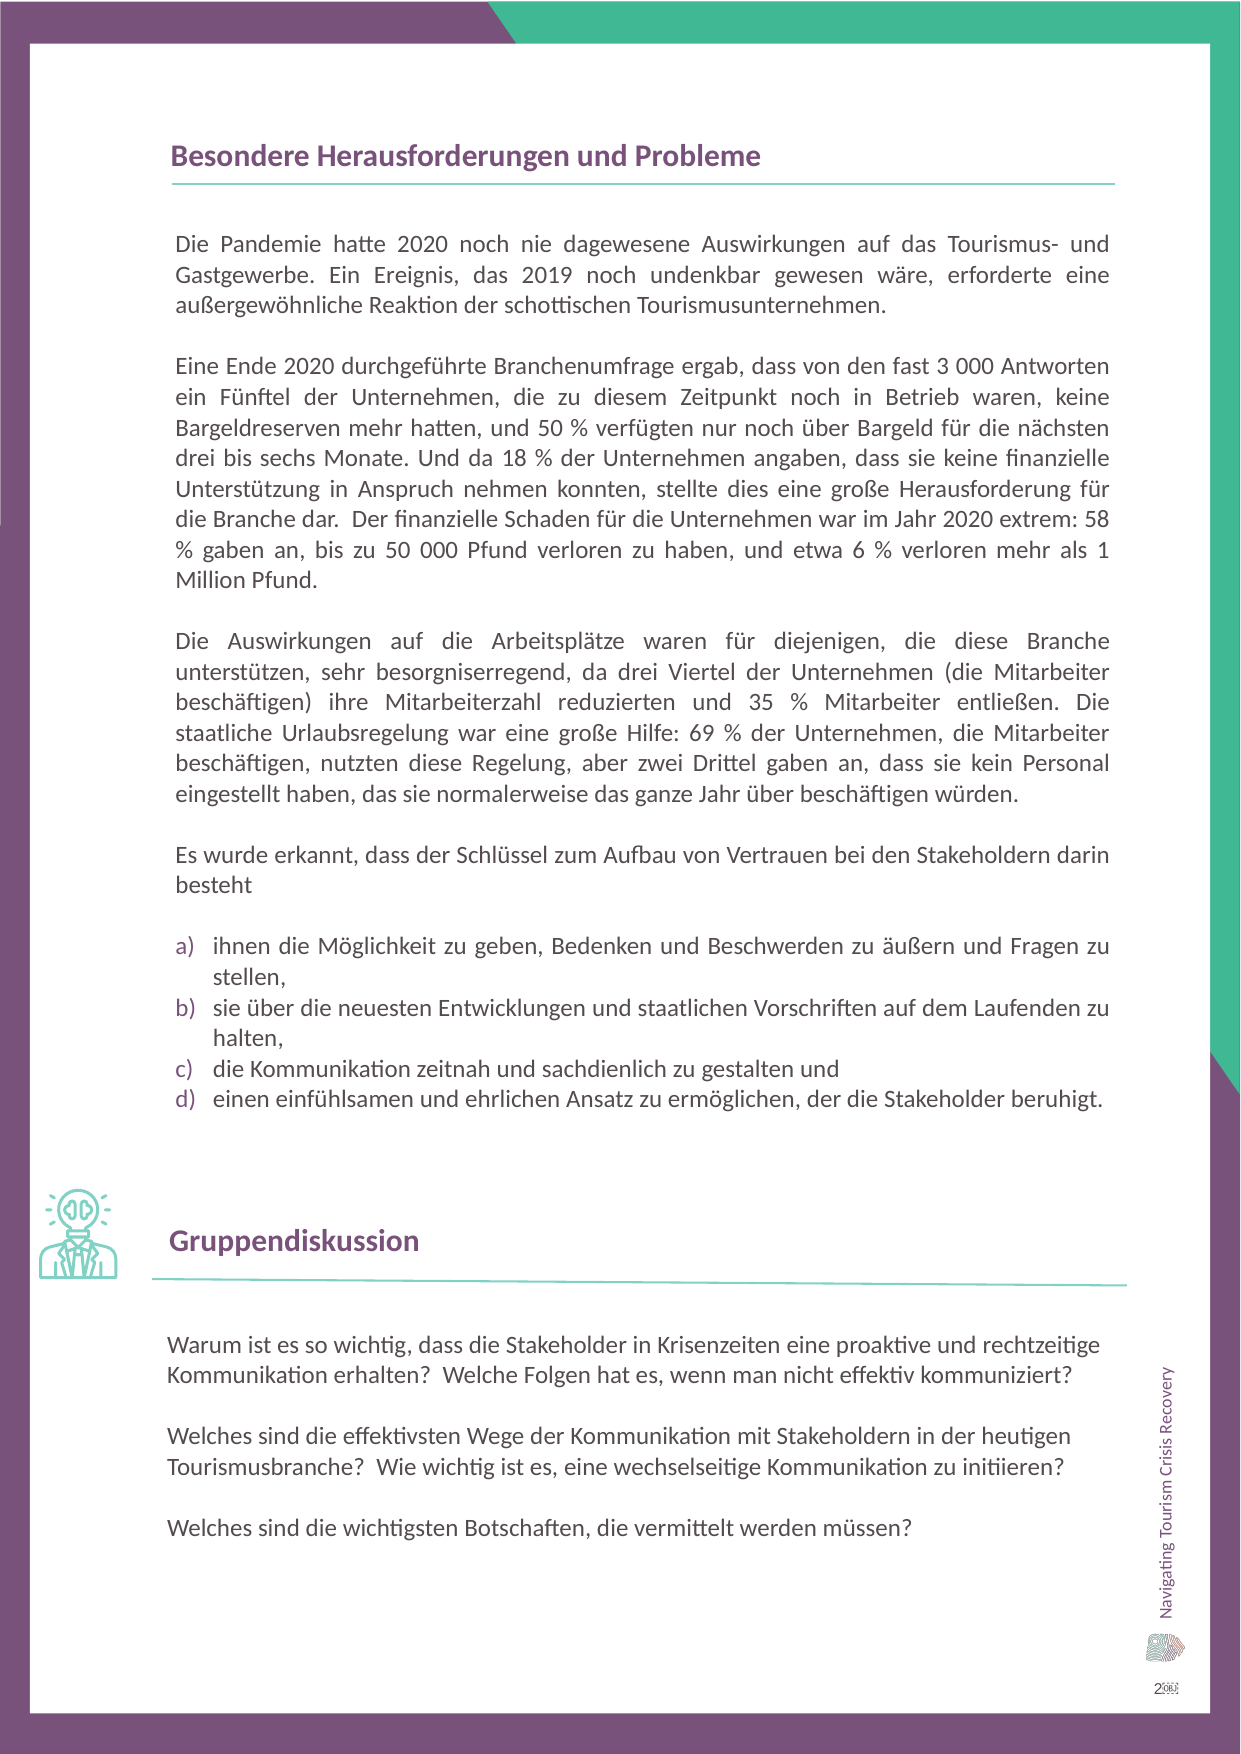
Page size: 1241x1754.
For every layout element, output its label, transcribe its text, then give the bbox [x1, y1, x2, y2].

picture [1142, 1631, 1189, 1667]
text_box Warum ist es so wichtig, dass die Stakeholder in Krisenzeiten eine proaktive und rechtzeitige Kommunikation erhalten? Welche Folgen hat es, wenn man nicht effektiv kommuniziert? Welches sind die effektivsten Wege der Kommunikation mit Stakeholdern in der heutigen Tourismusbranche? Wie wichtig ist es, eine wechselseitige Kommunikation zu initiieren? Welches sind die wichtigsten Botschaften, die vermittelt werden müssen? [152, 1403, 1136, 1466]
list Besondere Herausforderungen und Probleme [155, 122, 1139, 185]
text_box Gruppendiskussion [154, 1207, 1138, 1270]
text_box Die Pandemie hatte 2020 noch nie dagewesene Auswirkungen auf das Tourismus- und Gastgewerbe. Ein Ereignis, das 2019 noch undenkbar gewesen wäre, erforderte eine außergewöhnliche Reaktion der schottischen Tourismusunternehmen. Eine Ende 2020 durchgeführte Branchenumfrage ergab, dass von den fast 3 000 Antworten ein Fünftel der Unternehmen, die zu diesem Zeitpunkt noch in Betrieb waren, keine Bargeldreserven mehr hatten, und 50 % verfügten nur noch über Bargeld für die nächsten drei bis sechs Monate. Und da 18 % der Unternehmen angaben, dass sie keine finanzielle Unterstützung in Anspruch nehmen konnten, stellte dies eine große Herausforderung für die Branche dar. Der finanzielle Schaden für die Unternehmen war im Jahr 2020 extrem: 58 % gaben an, bis zu 50 000 Pfund verloren zu haben, und etwa 6 % verloren mehr als 1 Million Pfund. Die Auswirkungen auf die Arbeitsplätze waren für diejenigen, die diese Branche unterstützen, sehr besorgniserregend, da drei Viertel der Unternehmen (die Mitarbeiter beschäftigen) ihre Mitarbeiterzahl reduzierten und 35 % Mitarbeiter entließen. Die staatliche Urlaubsregelung war eine große Hilfe: 69 % der Unternehmen, die Mitarbeiter beschäftigen, nutzten diese Regelung, aber zwei Drittel gaben an, dass sie kein Personal eingestellt haben, das sie normalerweise das ganze Jahr über beschäftigen würden. Es wurde erkannt, dass der Schlüssel zum Aufbau von Vertrauen bei den Stakeholdern darin besteht ihnen die Möglichkeit zu geben, Bedenken und Beschwerden zu äußern und Fragen zu stellen, sie über die neuesten Entwicklungen und staatlichen Vorschriften auf dem Laufenden zu halten, die Kommunikation zeitnah und sachdienlich zu gestalten und einen einfühlsamen und ehrlichen Ansatz zu ermöglichen, der die Stakeholder beruhigt. [160, 219, 1127, 757]
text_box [151, 1278, 1128, 1286]
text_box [38, 1188, 118, 1280]
